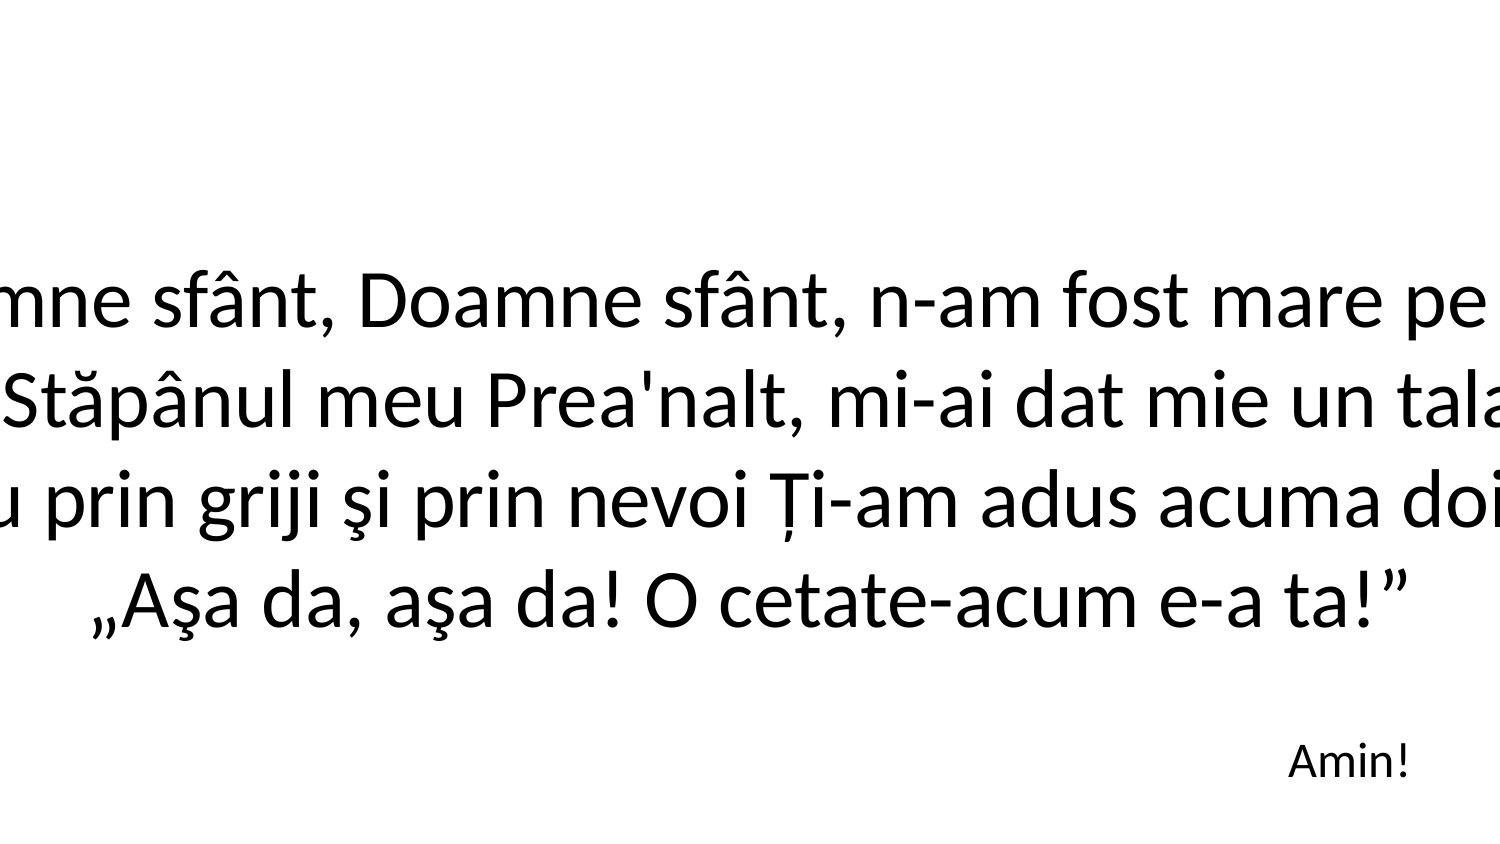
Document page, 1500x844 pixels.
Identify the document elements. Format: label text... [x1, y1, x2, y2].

text_box Amin! [1273, 674, 1427, 795]
text_box 5. „Doamne sfânt, Doamne sfânt, n-am fost mare pe pământ Tu, Stăpânul meu Prea'nalt, mi-ai dat mie un talant; Eu prin griji şi prin nevoi Ți-am adus acuma doi.” „Aşa da, aşa da! O cetate-acum e-a ta!” [0, 192, 1500, 652]
